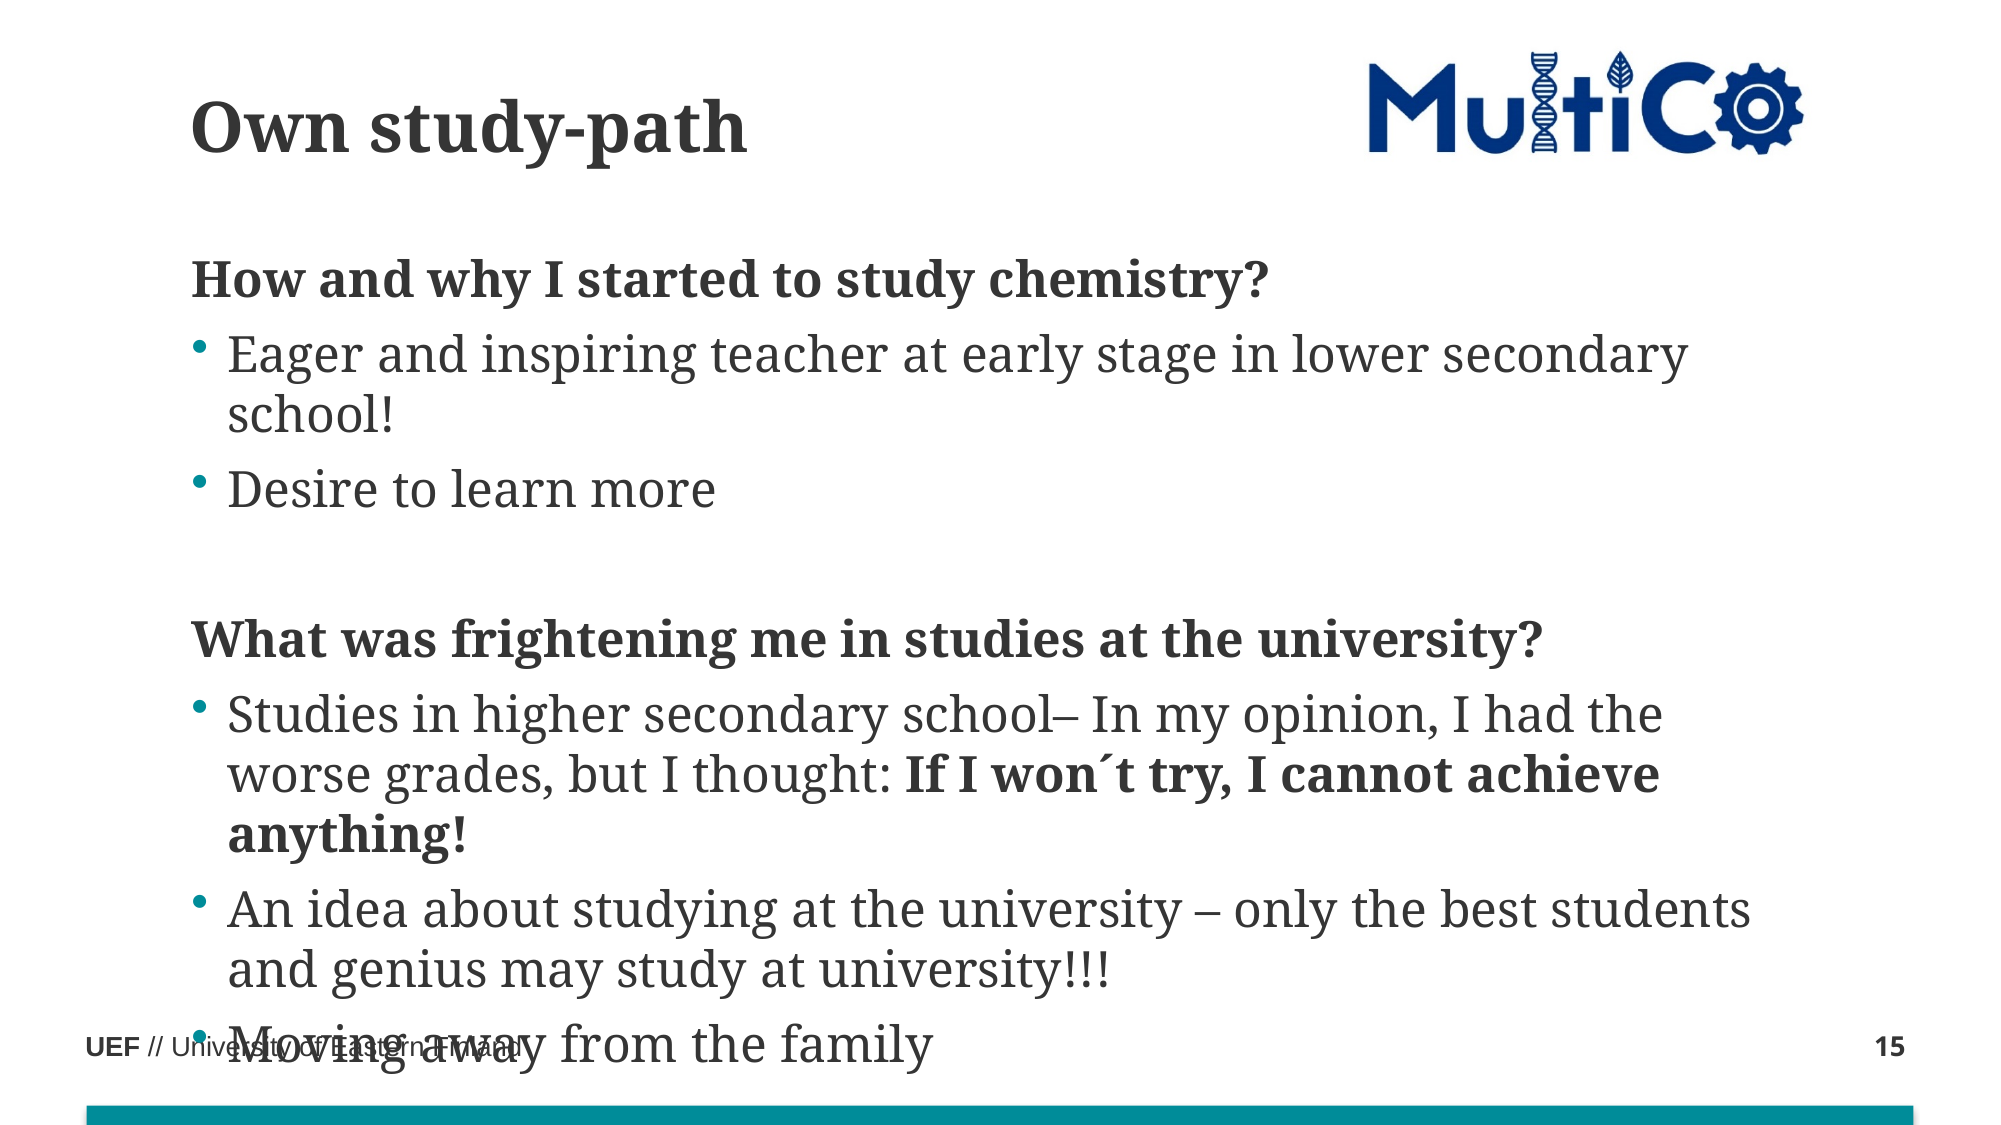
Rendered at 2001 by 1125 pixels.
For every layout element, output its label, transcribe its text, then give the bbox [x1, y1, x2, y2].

title Own study-path [174, 73, 1820, 240]
list How and why I started to study chemistry? Eager and inspiring teacher at early stage in lower secondary school! Desire to learn more What was frightening me in studies at the university? Studies in higher secondary school– In my opinion, I had the worse grades, but I thought: If I won´t try, I cannot achieve anything! An idea about studying at the university – only the best students and genius may study at university!!! Moving away from the family [176, 240, 1814, 926]
picture [1353, 29, 1820, 176]
slide_number 15 [1826, 1026, 1906, 1068]
